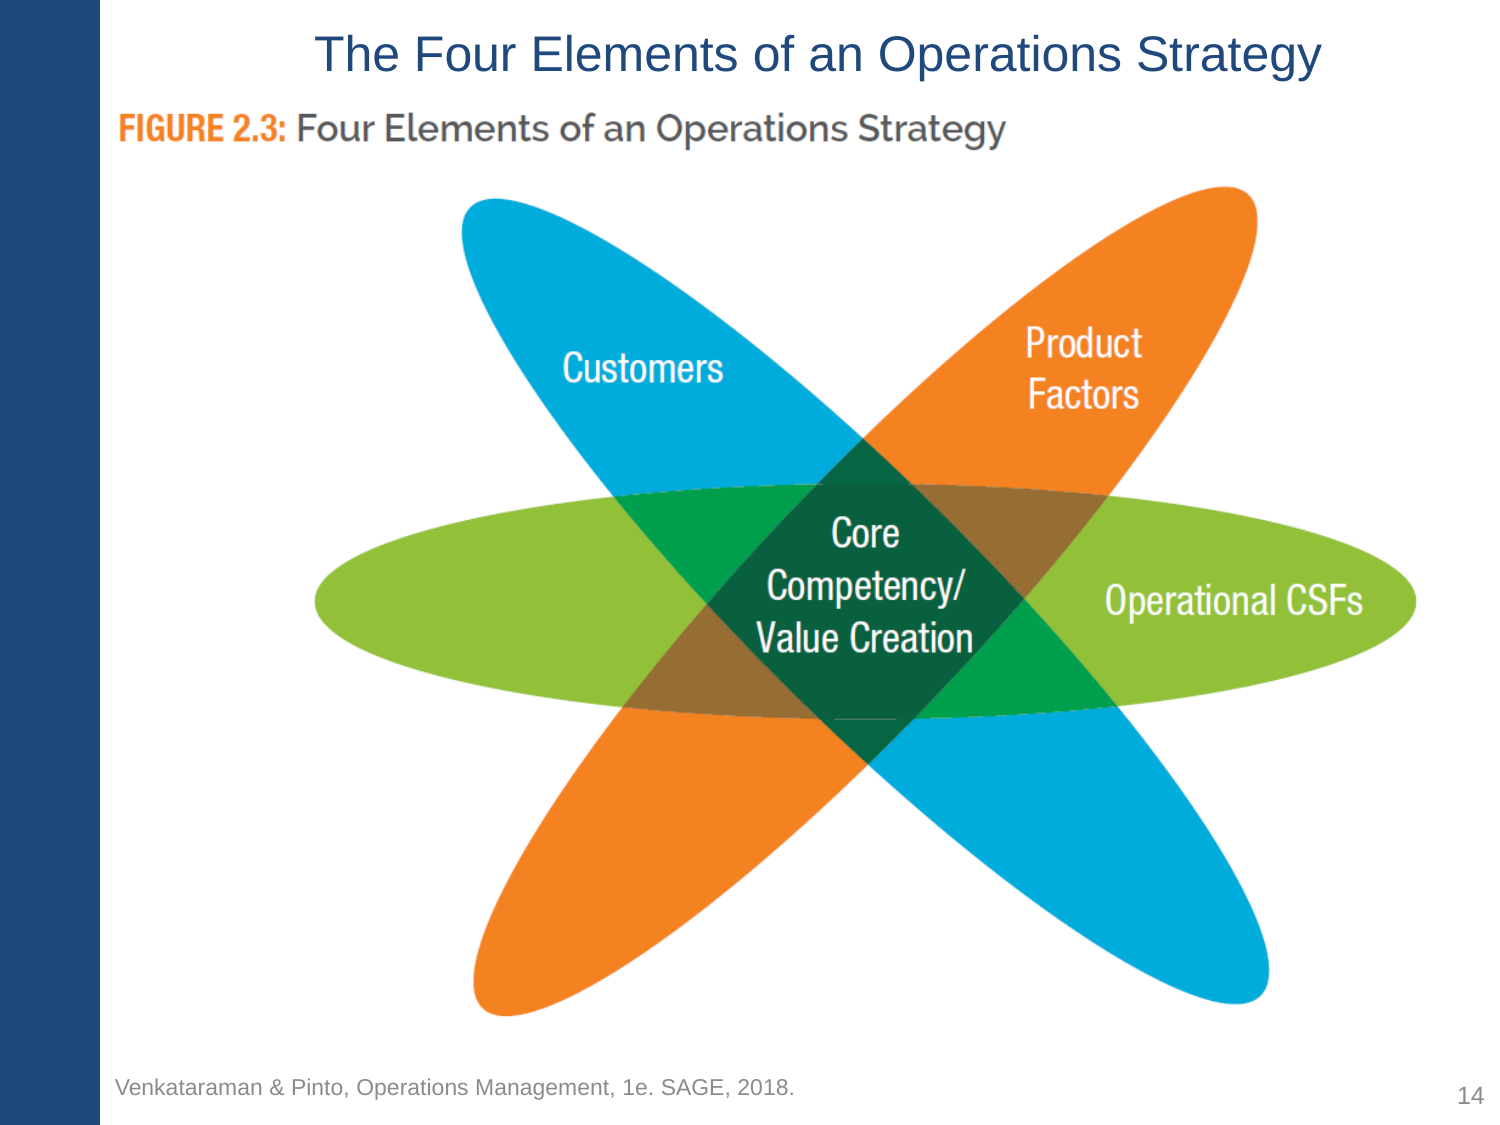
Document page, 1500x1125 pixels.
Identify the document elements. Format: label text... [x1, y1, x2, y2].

title The Four Elements of an Operations Strategy [187, 0, 1450, 98]
slide_number 14 [1425, 1065, 1500, 1125]
footer Venkataraman & Pinto, Operations Management, 1e. SAGE, 2018. [99, 1064, 1250, 1125]
picture [112, 99, 1500, 1026]
